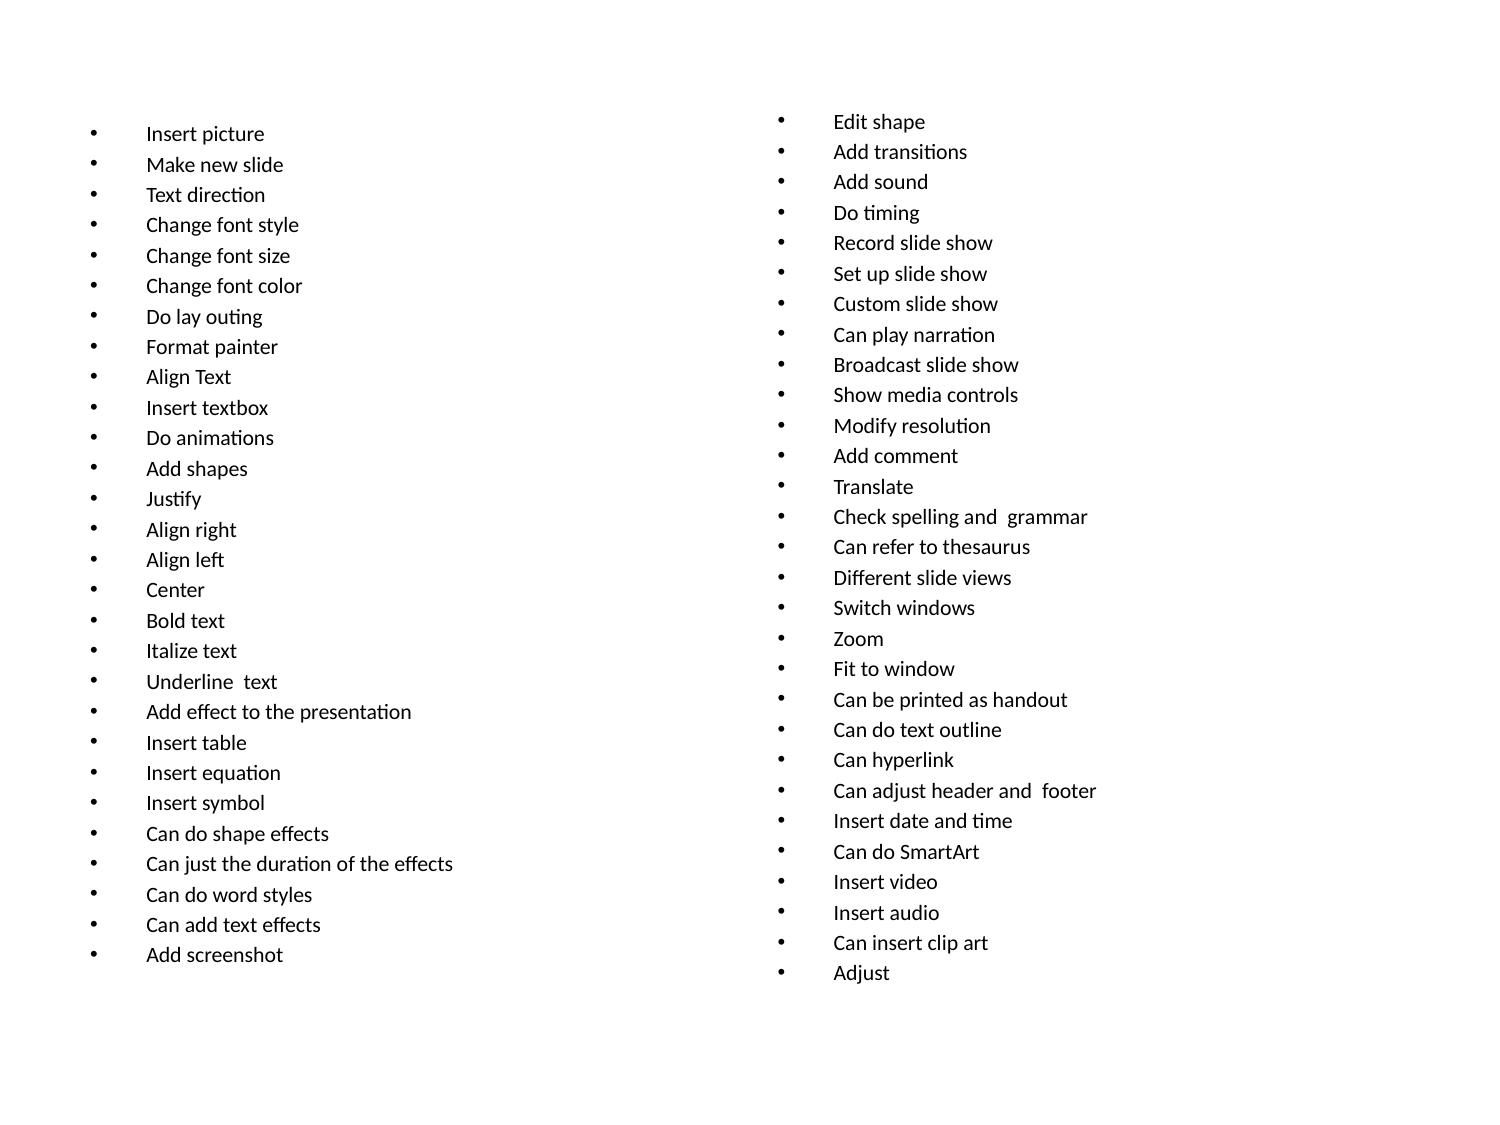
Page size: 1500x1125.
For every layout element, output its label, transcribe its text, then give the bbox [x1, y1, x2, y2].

list Edit shape Add transitions Add sound Do timing Record slide show Set up slide show Custom slide show Can play narration Broadcast slide show Show media controls Modify resolution Add comment Translate Check spelling and grammar Can refer to thesaurus Different slide views Switch windows Zoom Fit to window Can be printed as handout Can do text outline Can hyperlink Can adjust header and footer Insert date and time Can do SmartArt Insert video Insert audio Can insert clip art Adjust [762, 99, 1425, 1038]
list Insert picture Make new slide Text direction Change font style Change font size Change font color Do lay outing Format painter Align Text Insert textbox Do animations Add shapes Justify Align right Align left Center Bold text Italize text Underline text Add effect to the presentation Insert table Insert equation Insert symbol Can do shape effects Can just the duration of the effects Can do word styles Can add text effects Add screenshot [75, 112, 738, 1005]
